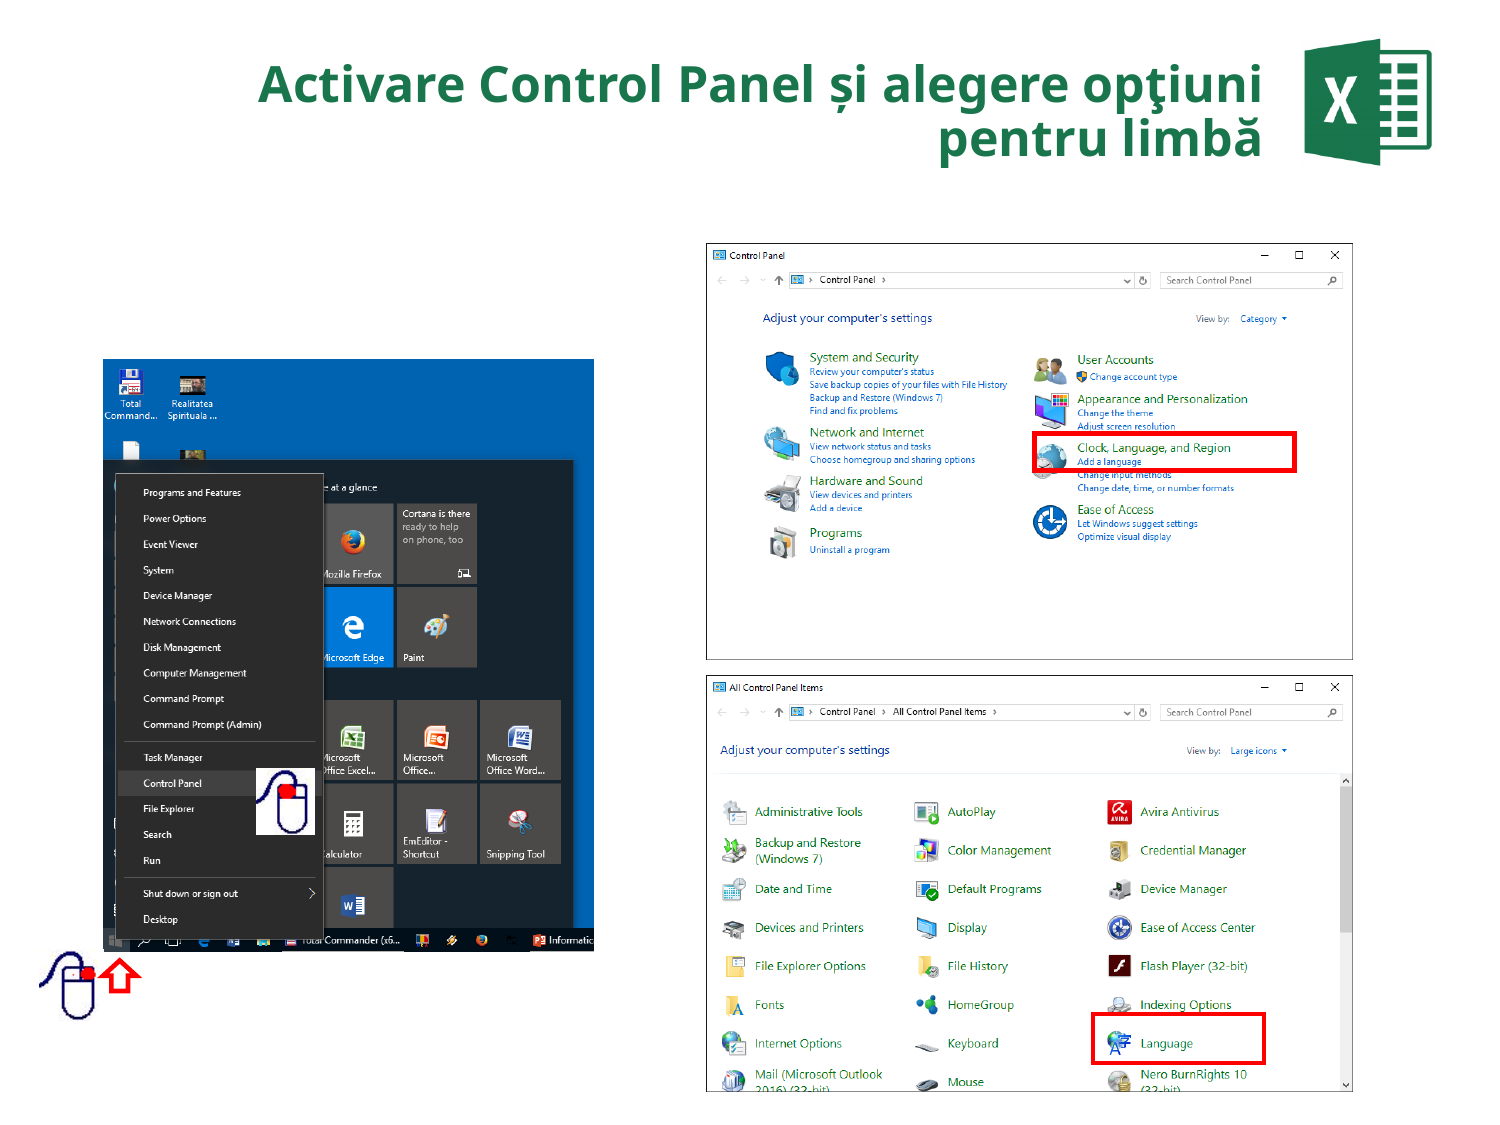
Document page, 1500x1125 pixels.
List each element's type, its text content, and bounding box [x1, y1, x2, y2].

picture [39, 359, 594, 1033]
text_box [104, 959, 140, 993]
picture [706, 675, 1353, 1092]
picture [1300, 34, 1436, 170]
title Activare Control Panel şi alegere opţiuni pentru limbă [103, 59, 1279, 168]
picture [706, 243, 1353, 660]
